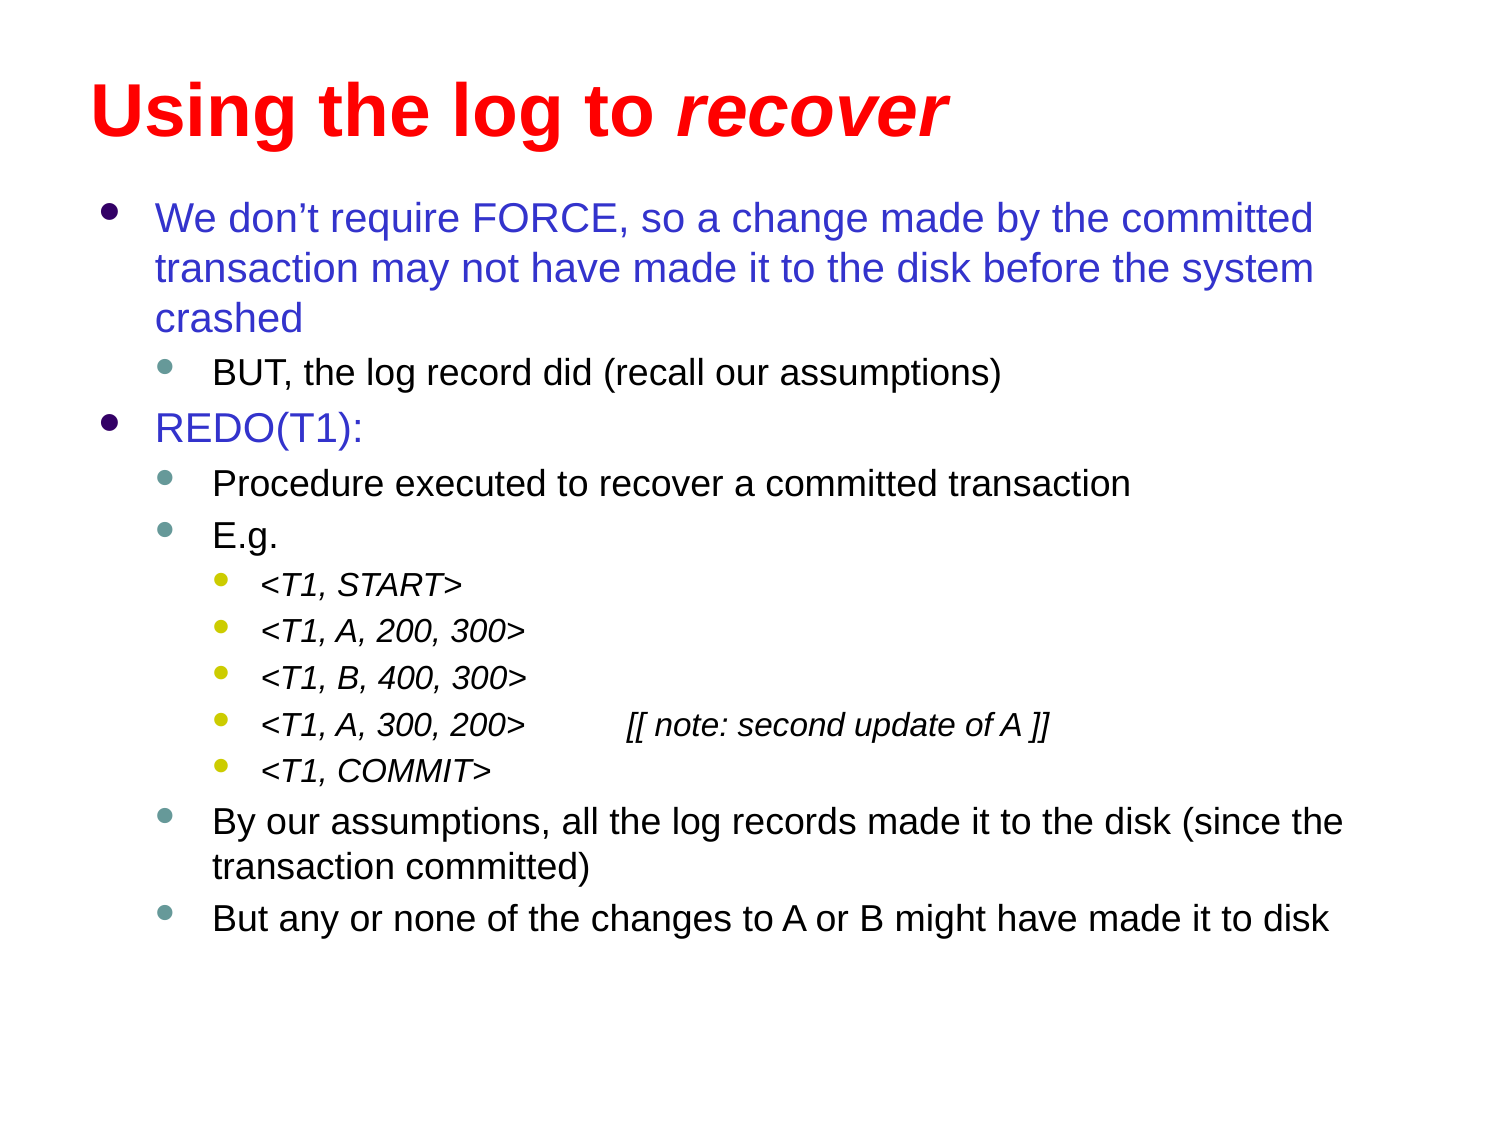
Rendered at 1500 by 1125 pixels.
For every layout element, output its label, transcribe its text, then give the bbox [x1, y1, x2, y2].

list We don’t require FORCE, so a change made by the committed transaction may not have made it to the disk before the system crashed BUT, the log record did (recall our assumptions) REDO(T1): Procedure executed to recover a committed transaction E.g. <T1, START> <T1, A, 200, 300> <T1, B, 400, 300> <T1, A, 300, 200> [[ note: second update of A ]] <T1, COMMIT> By our assumptions, all the log records made it to the disk (since the transaction committed) But any or none of the changes to A or B might have made it to disk [83, 182, 1491, 1086]
title Using the log to recover [74, 19, 1313, 160]
